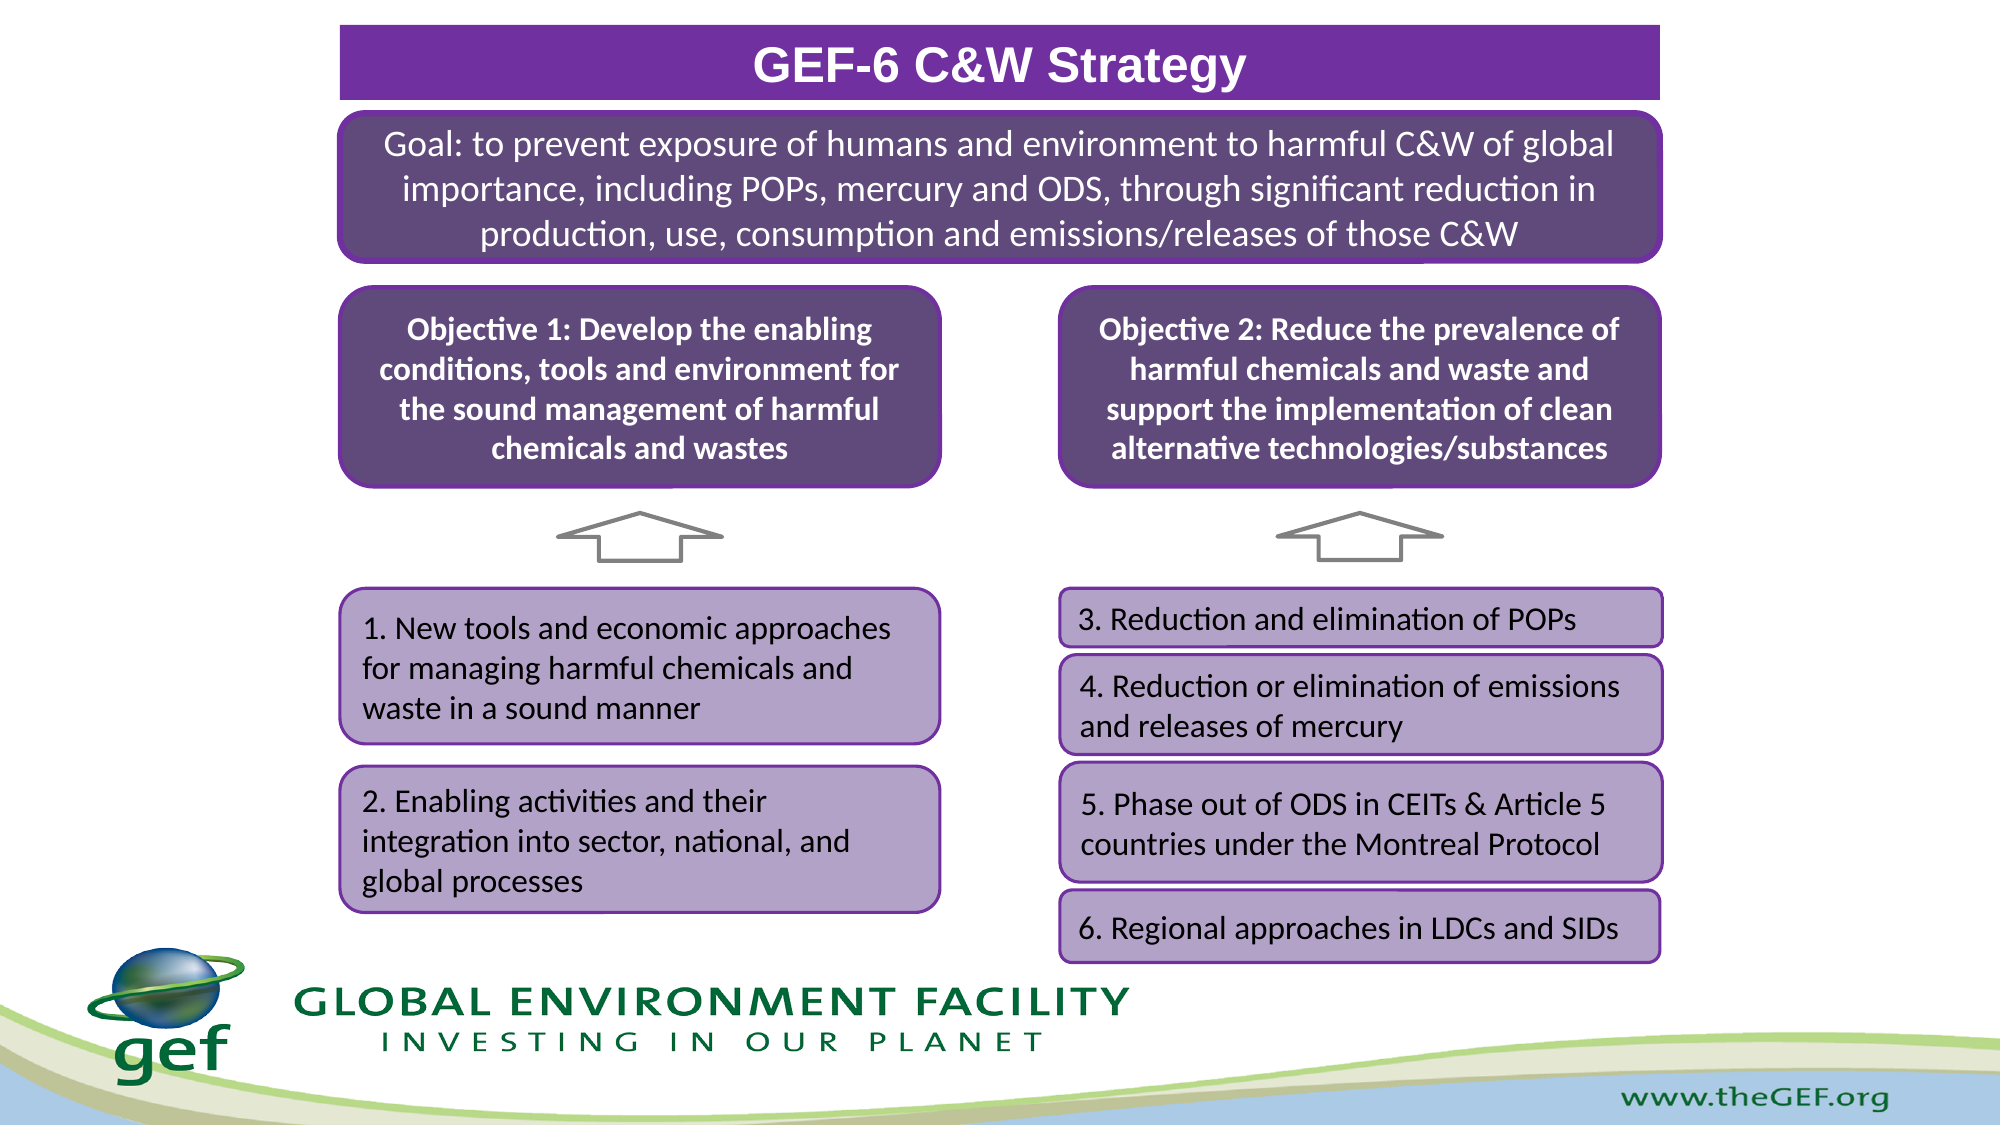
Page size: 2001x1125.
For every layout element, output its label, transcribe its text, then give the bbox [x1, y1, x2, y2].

text_box 5. Phase out of ODS in CEITs & Article 5 countries under the Montreal Protocol [1057, 760, 1665, 885]
text_box 6. Regional approaches in LDCs and SIDs [1057, 887, 1663, 965]
text_box [1275, 510, 1445, 563]
text_box Objective 1: Develop the enabling conditions, tools and environment for the sound management of harmful chemicals and wastes [337, 285, 943, 489]
text_box 1. New tools and economic approaches for managing harmful chemicals and waste in a sound manner [337, 586, 943, 747]
title GEF-6 C&W Strategy [339, 24, 1661, 101]
text_box 2. Enabling activities and their integration into sector, national, and global processes [337, 764, 943, 915]
text_box Objective 2: Reduce the prevalence of harmful chemicals and waste and support the implementation of clean alternative technologies/substances [1057, 285, 1663, 489]
text_box [555, 510, 725, 563]
text_box 3. Reduction and elimination of POPs [1057, 586, 1665, 649]
picture [0, 920, 2000, 1125]
text_box Goal: to prevent exposure of humans and environment to harmful C&W of global importance, including POPs, mercury and ODS, through significant reduction in production, use, consumption and emissions/releases of those C&W [337, 111, 1663, 263]
text_box 4. Reduction or elimination of emissions and releases of mercury [1057, 652, 1665, 757]
